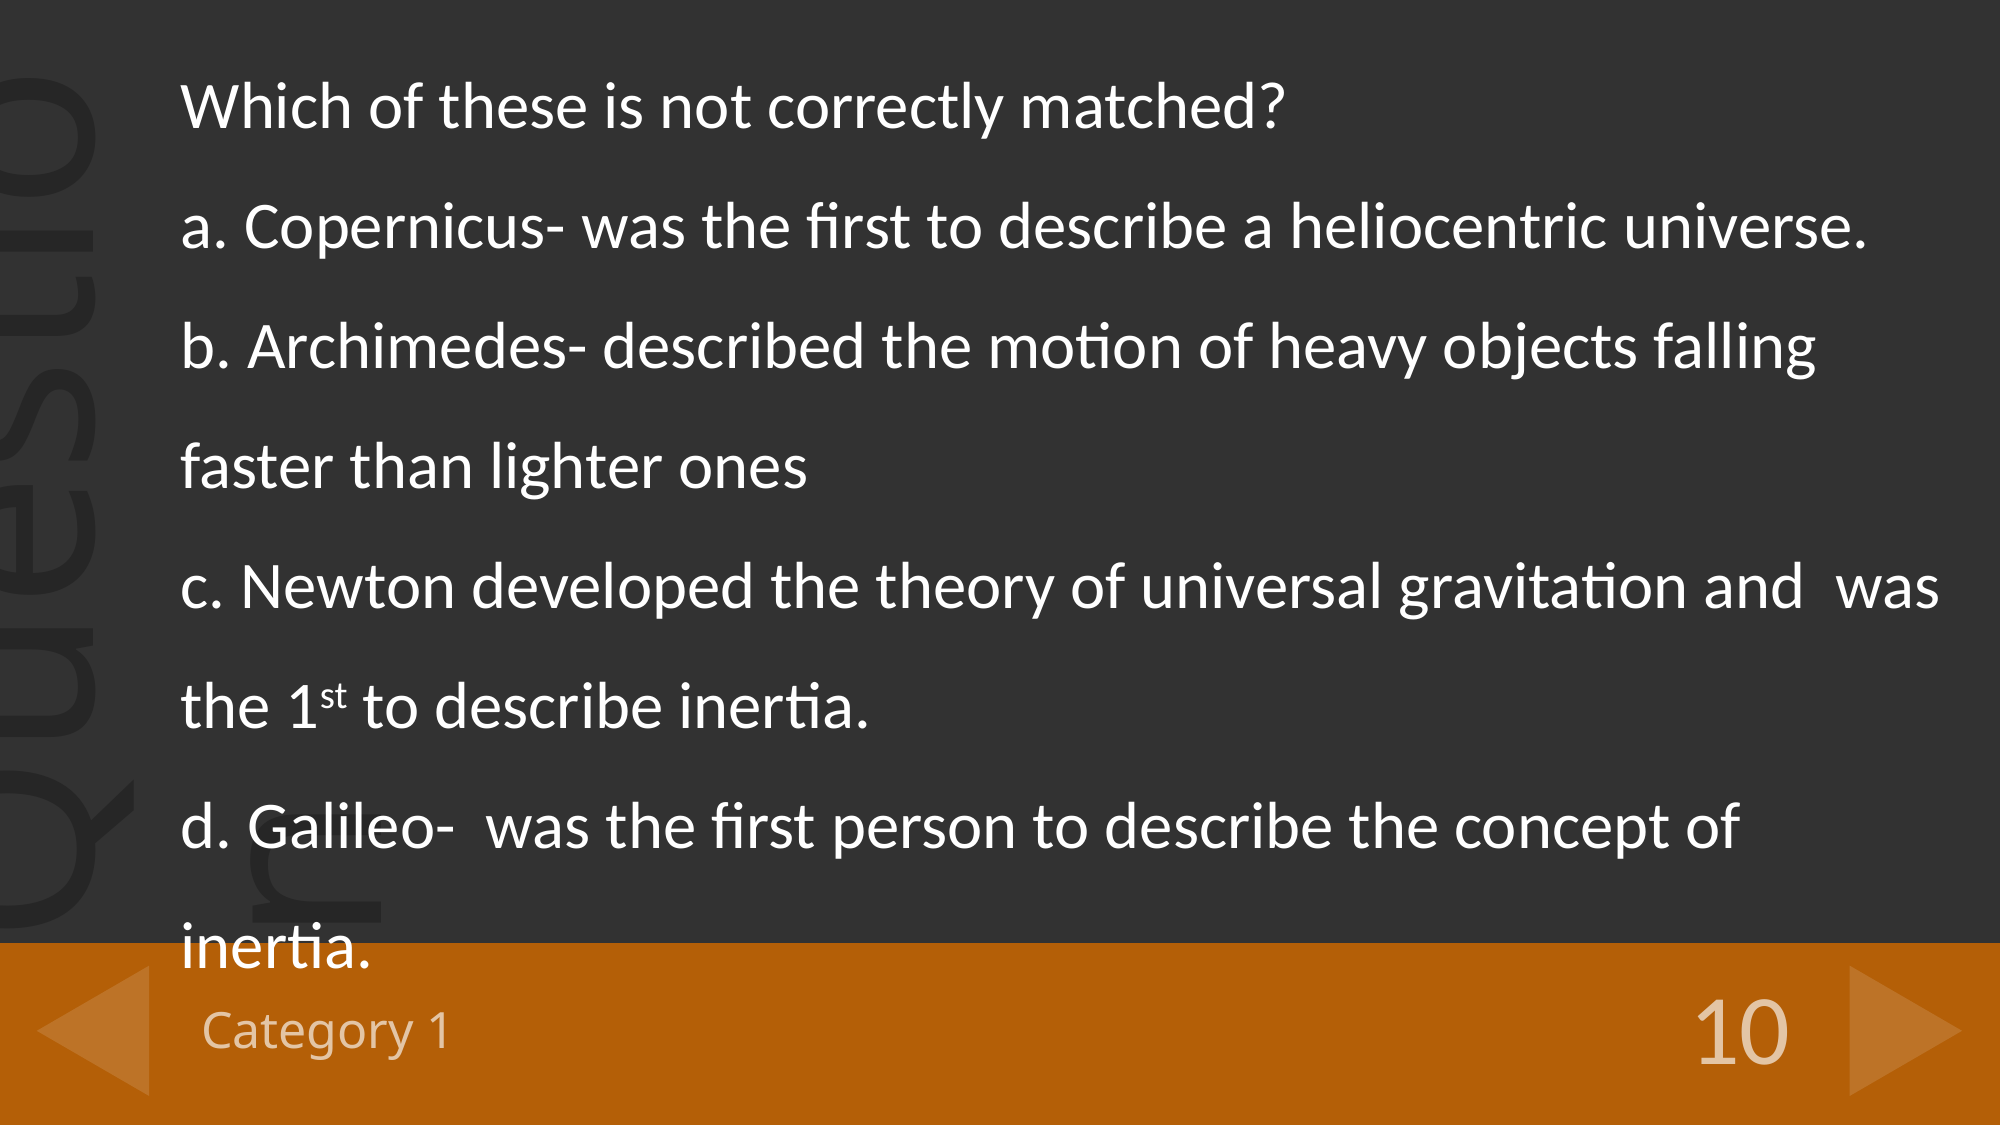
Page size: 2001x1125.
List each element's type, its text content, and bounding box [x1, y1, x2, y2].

title Category 1 [185, 967, 1494, 1097]
list 10 [1494, 967, 1806, 1097]
list Which of these is not correctly matched? a. Copernicus- was the first to describe a heliocentric universe. b. Archimedes- described the motion of heavy objects falling faster than lighter ones c. Newton developed the theory of universal gravitation and was the 1st to describe inertia. d. Galileo- was the first person to describe the concept of inertia. [165, 76, 1961, 927]
